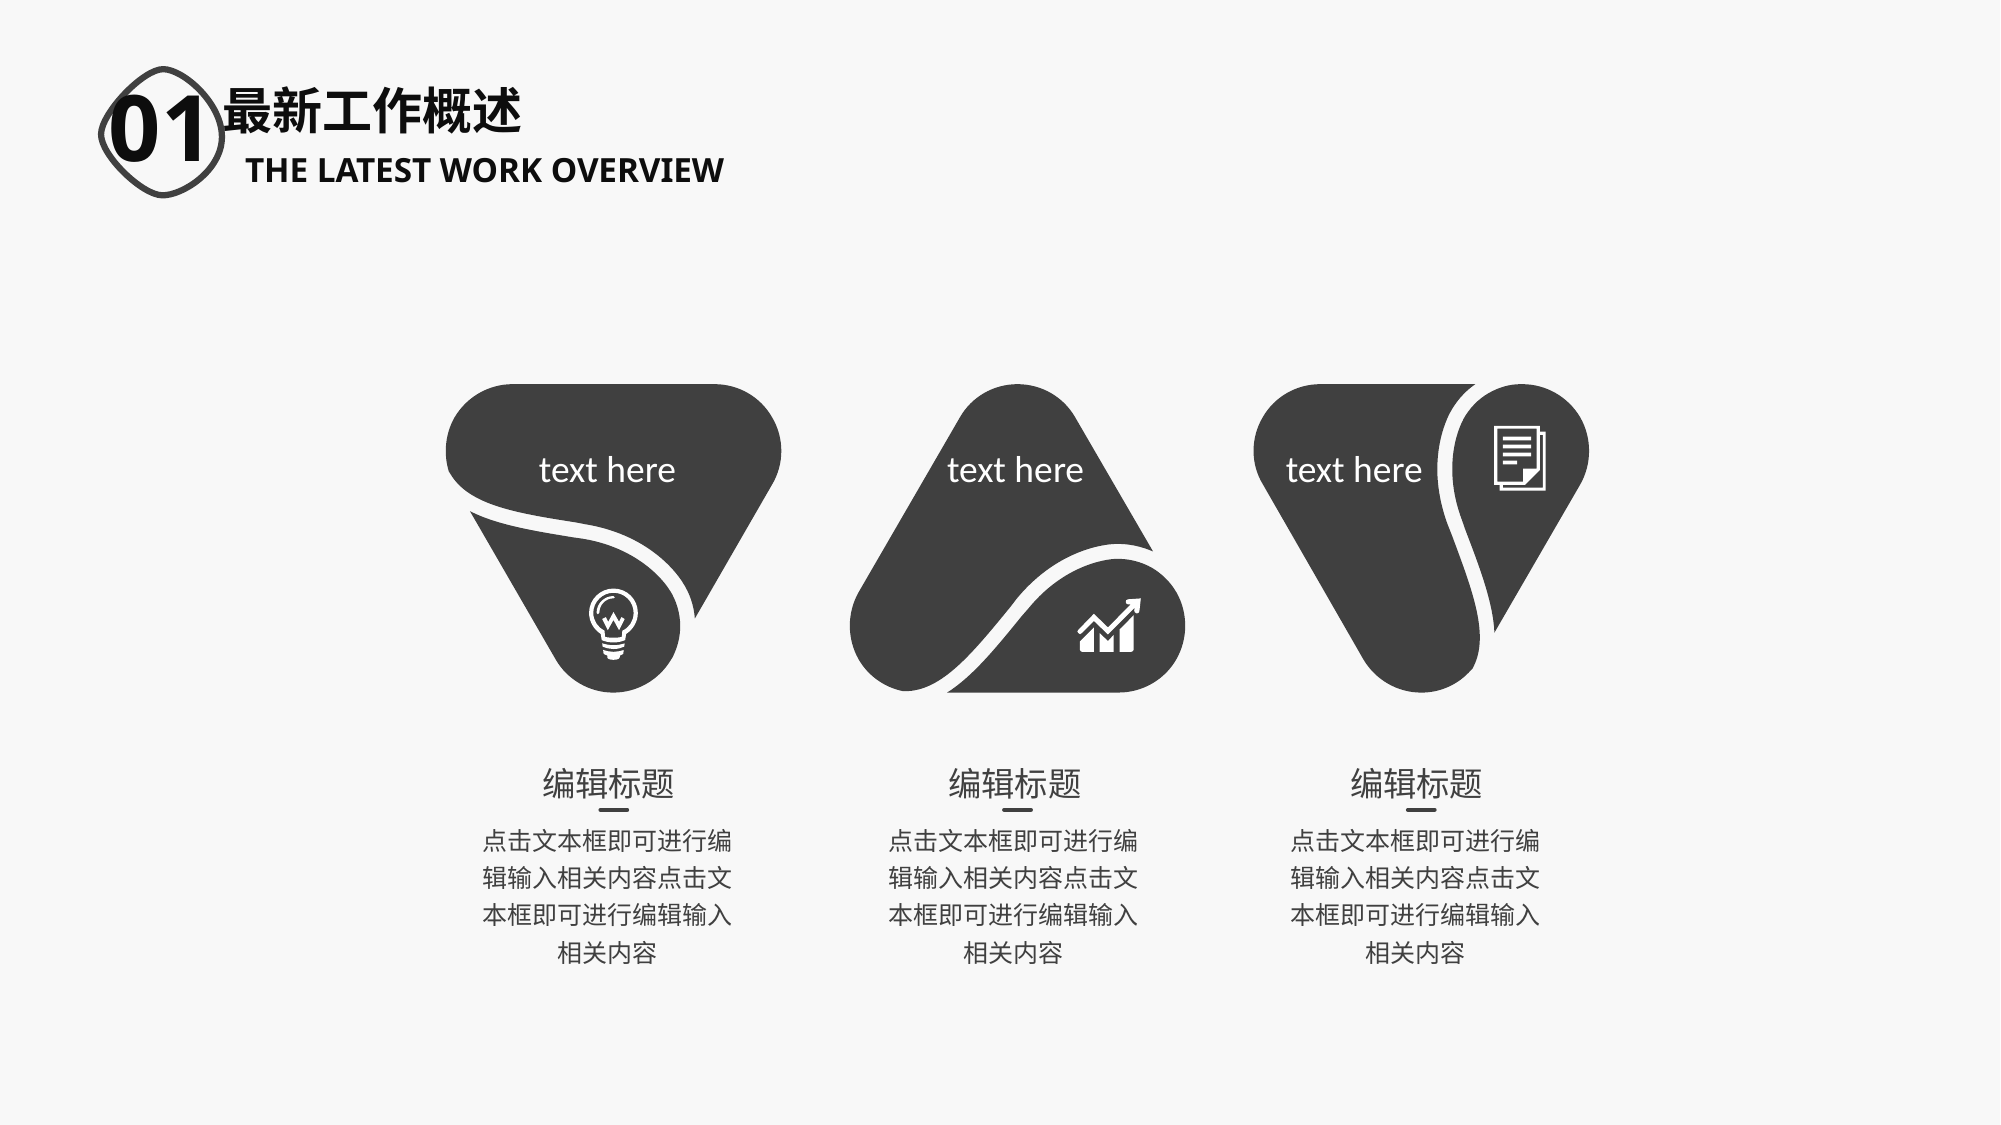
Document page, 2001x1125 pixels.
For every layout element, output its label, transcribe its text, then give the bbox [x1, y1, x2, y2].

text_box [445, 384, 782, 619]
text_box [1119, 615, 1134, 652]
text_box [603, 649, 624, 660]
text_box [1270, 498, 1480, 693]
text_box THE LATEST WORK OVERVIEW [230, 141, 927, 197]
text_box 编辑标题 [1304, 756, 1529, 811]
text_box [947, 384, 1088, 438]
text_box [141, 188, 189, 197]
text_box 编辑标题 [902, 756, 1128, 811]
text_box [1494, 425, 1546, 491]
text_box [849, 498, 1154, 692]
text_box 编辑标题 [496, 756, 722, 811]
text_box [602, 643, 625, 650]
text_box 最新工作概述 [207, 26, 538, 147]
text_box 01 [66, 62, 230, 188]
text_box [589, 588, 638, 643]
text_box text here [903, 438, 1129, 498]
text_box [1077, 598, 1141, 635]
text_box [947, 558, 1186, 693]
text_box 点击文本框即可进行编辑输入相关内容点击文本框即可进行编辑输入相关内容 [465, 810, 750, 975]
text_box [1254, 384, 1476, 438]
text_box [1455, 384, 1590, 633]
text_box [1099, 633, 1114, 652]
text_box text here [1242, 438, 1467, 498]
text_box text here [495, 438, 720, 498]
text_box 点击文本框即可进行编辑输入相关内容点击文本框即可进行编辑输入相关内容 [1273, 810, 1558, 975]
text_box [1079, 627, 1094, 652]
text_box 点击文本框即可进行编辑输入相关内容点击文本框即可进行编辑输入相关内容 [871, 810, 1156, 975]
text_box [469, 511, 681, 693]
